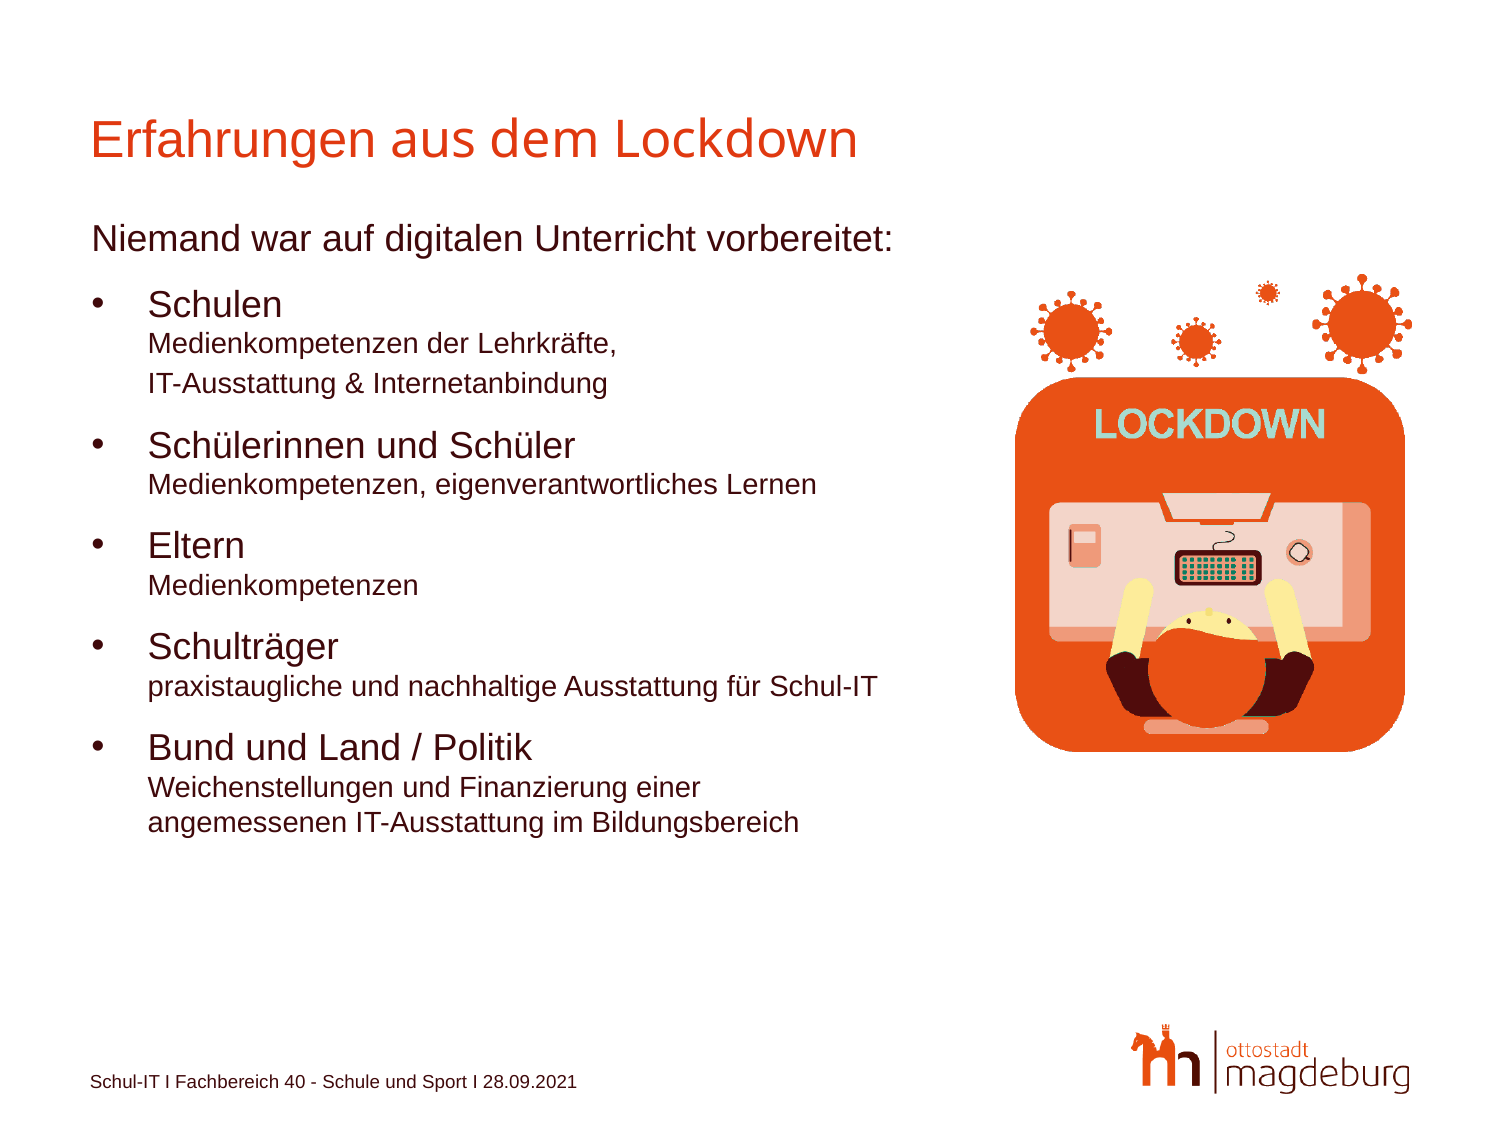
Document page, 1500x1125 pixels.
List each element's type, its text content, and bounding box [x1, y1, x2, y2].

text_box Erfahrungen aus dem Lockdown [74, 97, 1418, 226]
text_box Niemand war auf digitalen Unterricht vorbereitet: Schulen Medienkompetenzen der Lehrkräfte, IT-Ausstattung & Internetanbindung Schülerinnen und Schüler Medienkompetenzen, eigenverantwortliches Lernen Eltern Medienkompetenzen Schulträger praxistaugliche und nachhaltige Ausstattung für Schul-IT Bund und Land / Politik Weichenstellungen und Finanzierung einer angemessenen IT-Ausstattung im Bildungsbereich [76, 226, 1022, 902]
picture [1015, 274, 1412, 752]
picture [1131, 1024, 1409, 1094]
